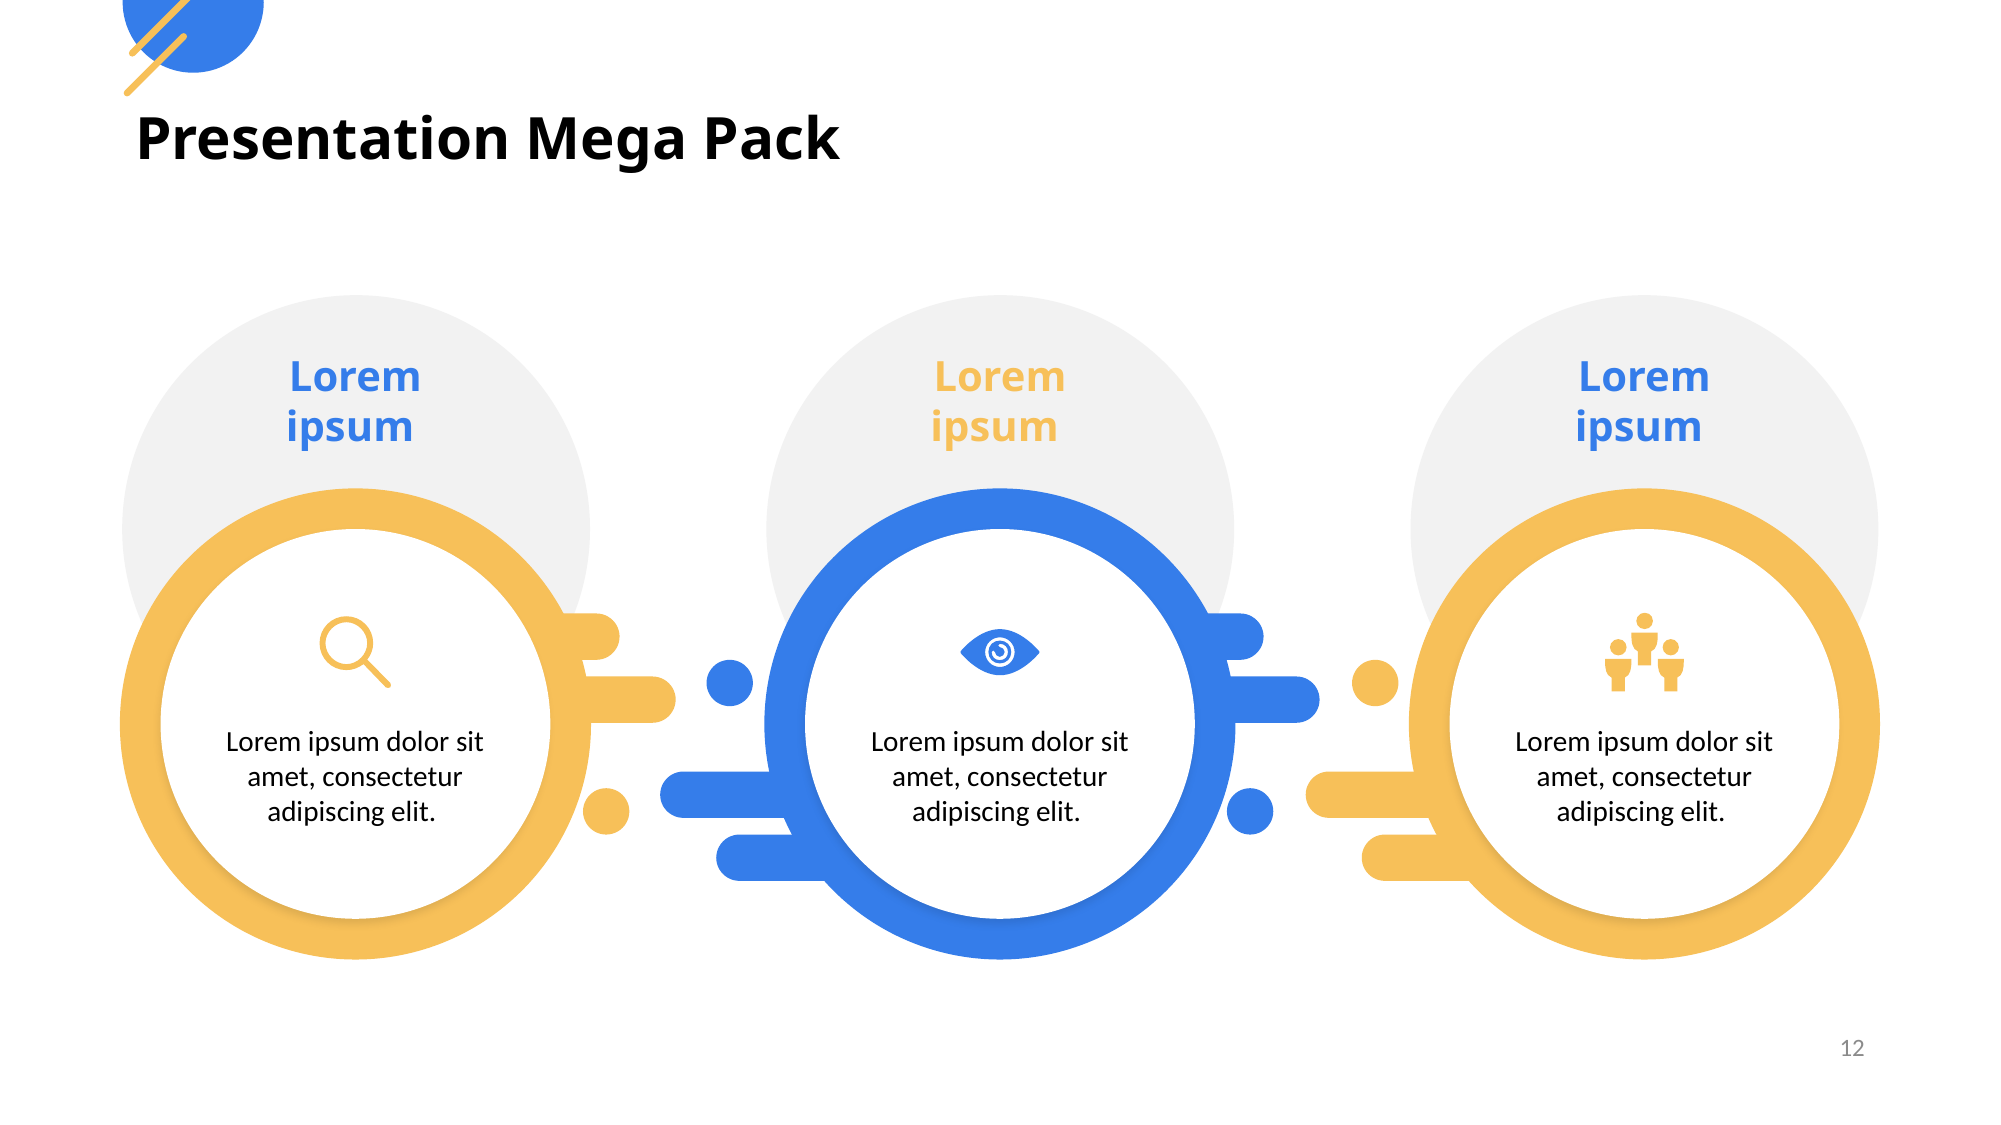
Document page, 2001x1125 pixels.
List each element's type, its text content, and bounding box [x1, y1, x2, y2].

title Presentation Mega Pack [119, 76, 1881, 204]
slide_number 12 [1430, 1016, 1881, 1077]
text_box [119, 295, 1881, 960]
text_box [92, 0, 265, 77]
